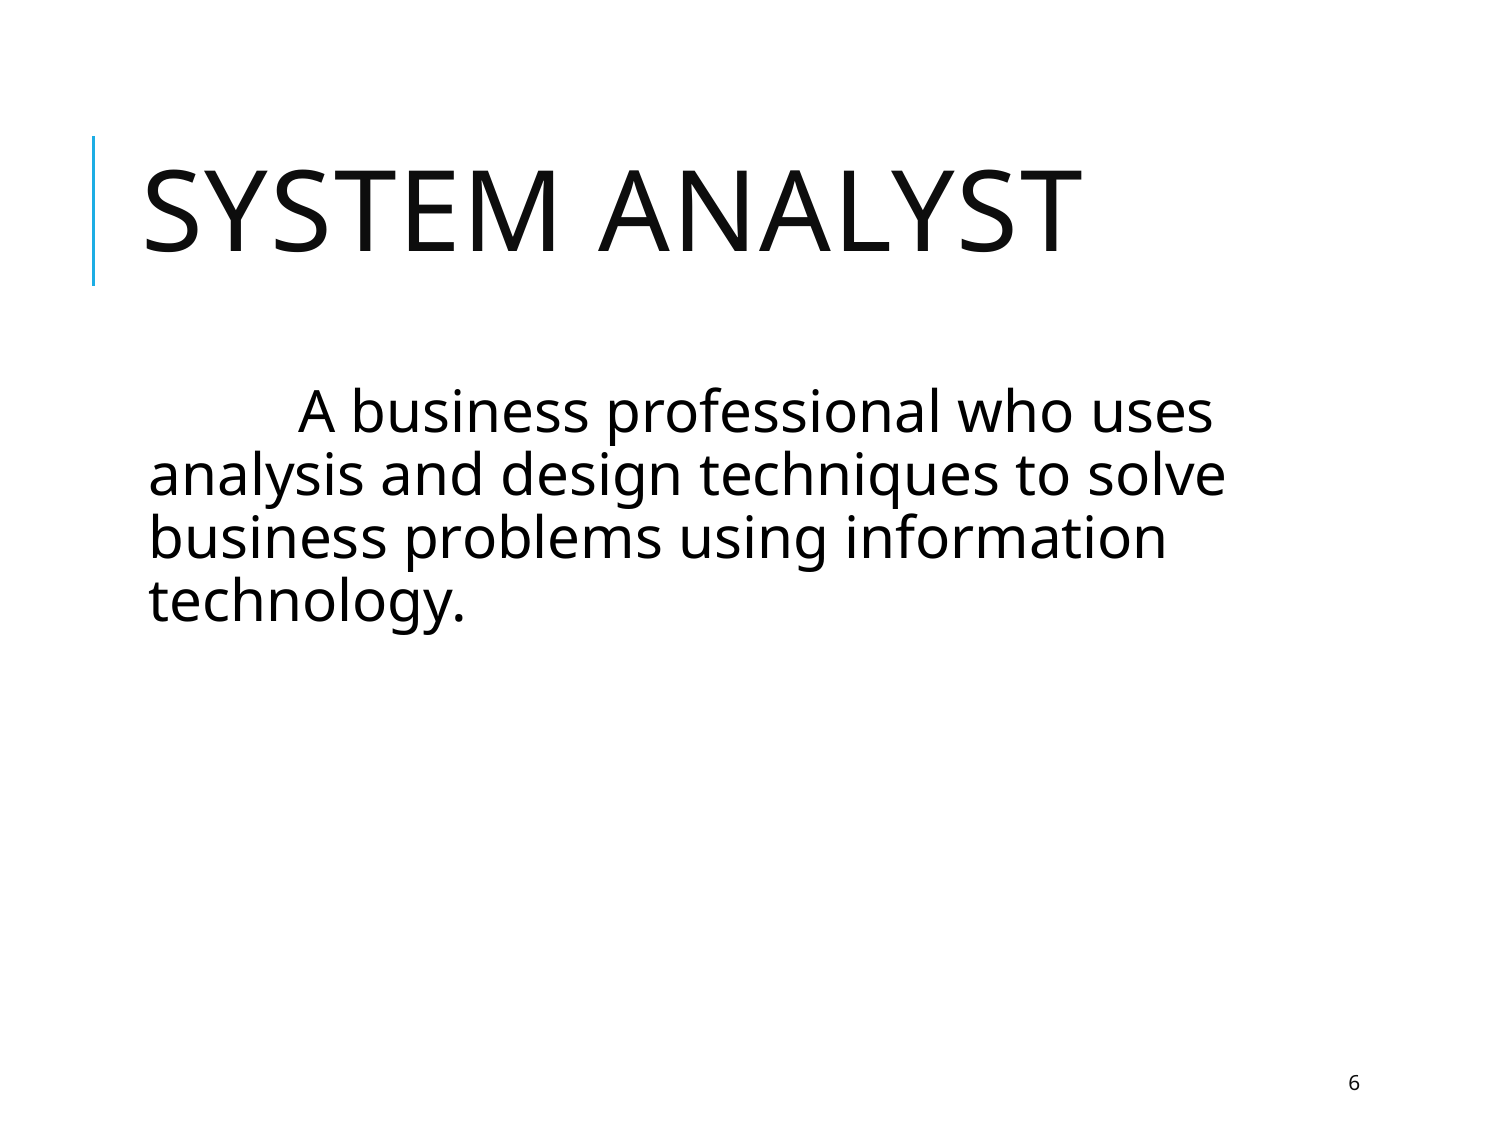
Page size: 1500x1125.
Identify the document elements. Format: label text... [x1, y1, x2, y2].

list A business professional who uses analysis and design techniques to solve business problems using information technology. [126, 375, 1322, 1035]
title System Analyst [126, 96, 1322, 342]
slide_number 6 [1333, 1061, 1454, 1107]
